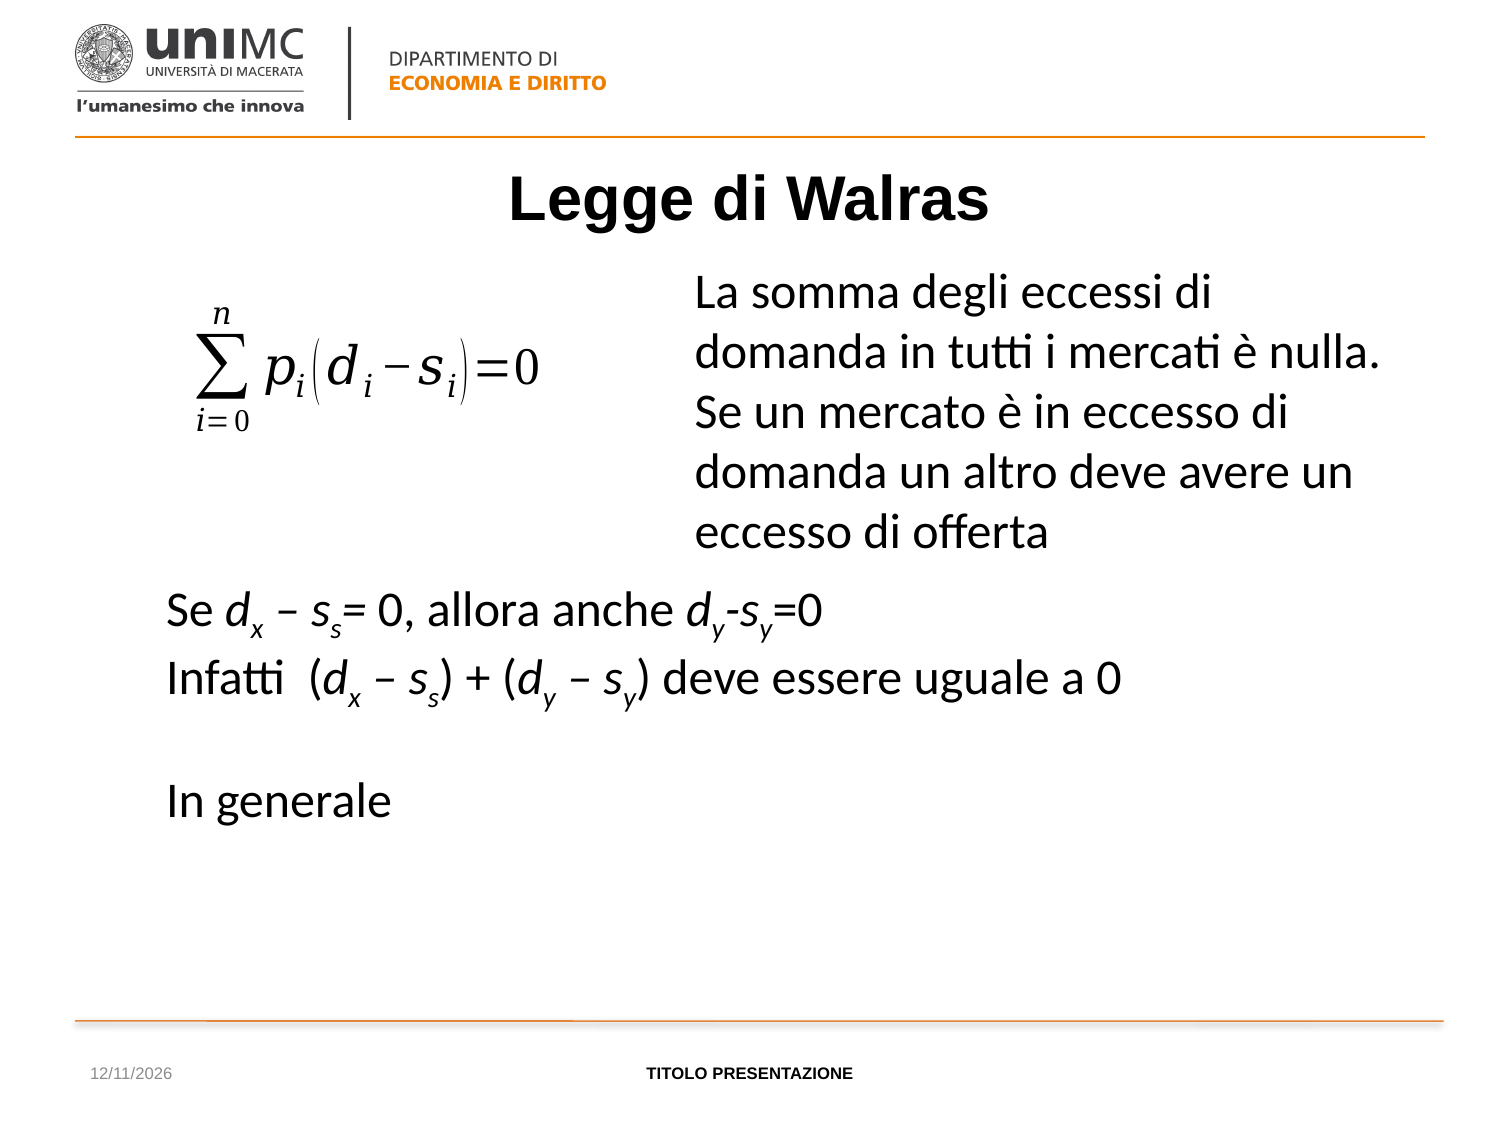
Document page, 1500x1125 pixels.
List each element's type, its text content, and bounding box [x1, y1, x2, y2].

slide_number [75, 1042, 425, 1103]
picture [75, 24, 1425, 138]
text_box La somma degli eccessi di domanda in tutti i mercati è nulla. Se un mercato è in eccesso di domanda un altro deve avere un eccesso di offerta [679, 250, 1425, 566]
footer TITOLO PRESENTAZIONE [512, 1042, 988, 1103]
title Legge di Walras [75, 149, 1425, 241]
text_box Se dx – ss= 0, allora anche dy-sy=0 Infatti (dx – ss) + (dy – sy) deve essere uguale a 0 [151, 568, 1388, 721]
